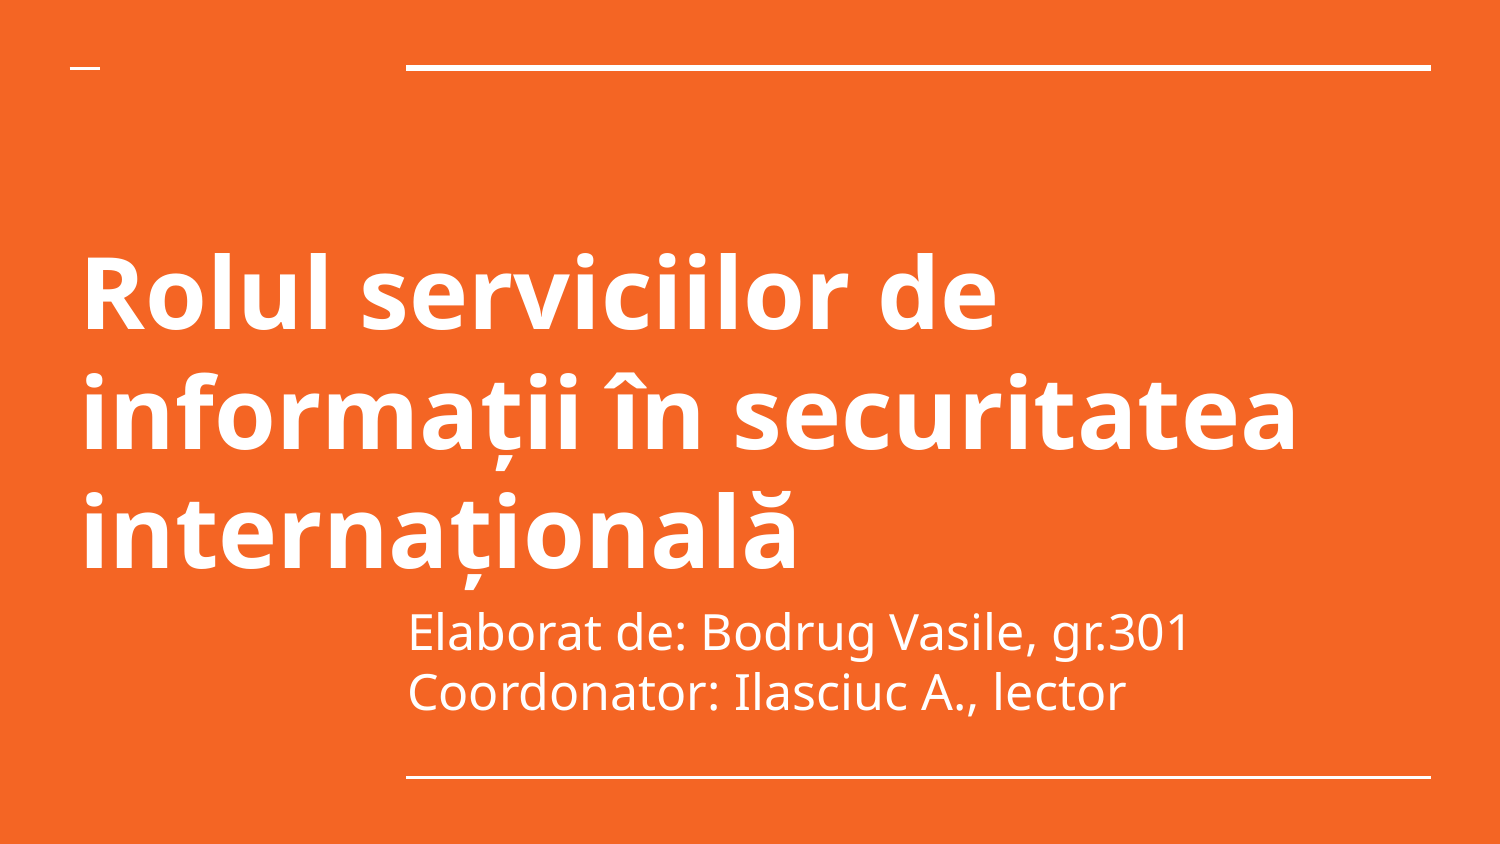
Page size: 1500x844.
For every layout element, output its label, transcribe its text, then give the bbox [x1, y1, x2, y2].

title Rolul serviciilor de informații în securitatea internațională [64, 214, 1473, 468]
subtitle Elaborat de: Bodrug Vasile, gr.301 Coordonator: Ilasciuc A., lector [392, 531, 1431, 735]
